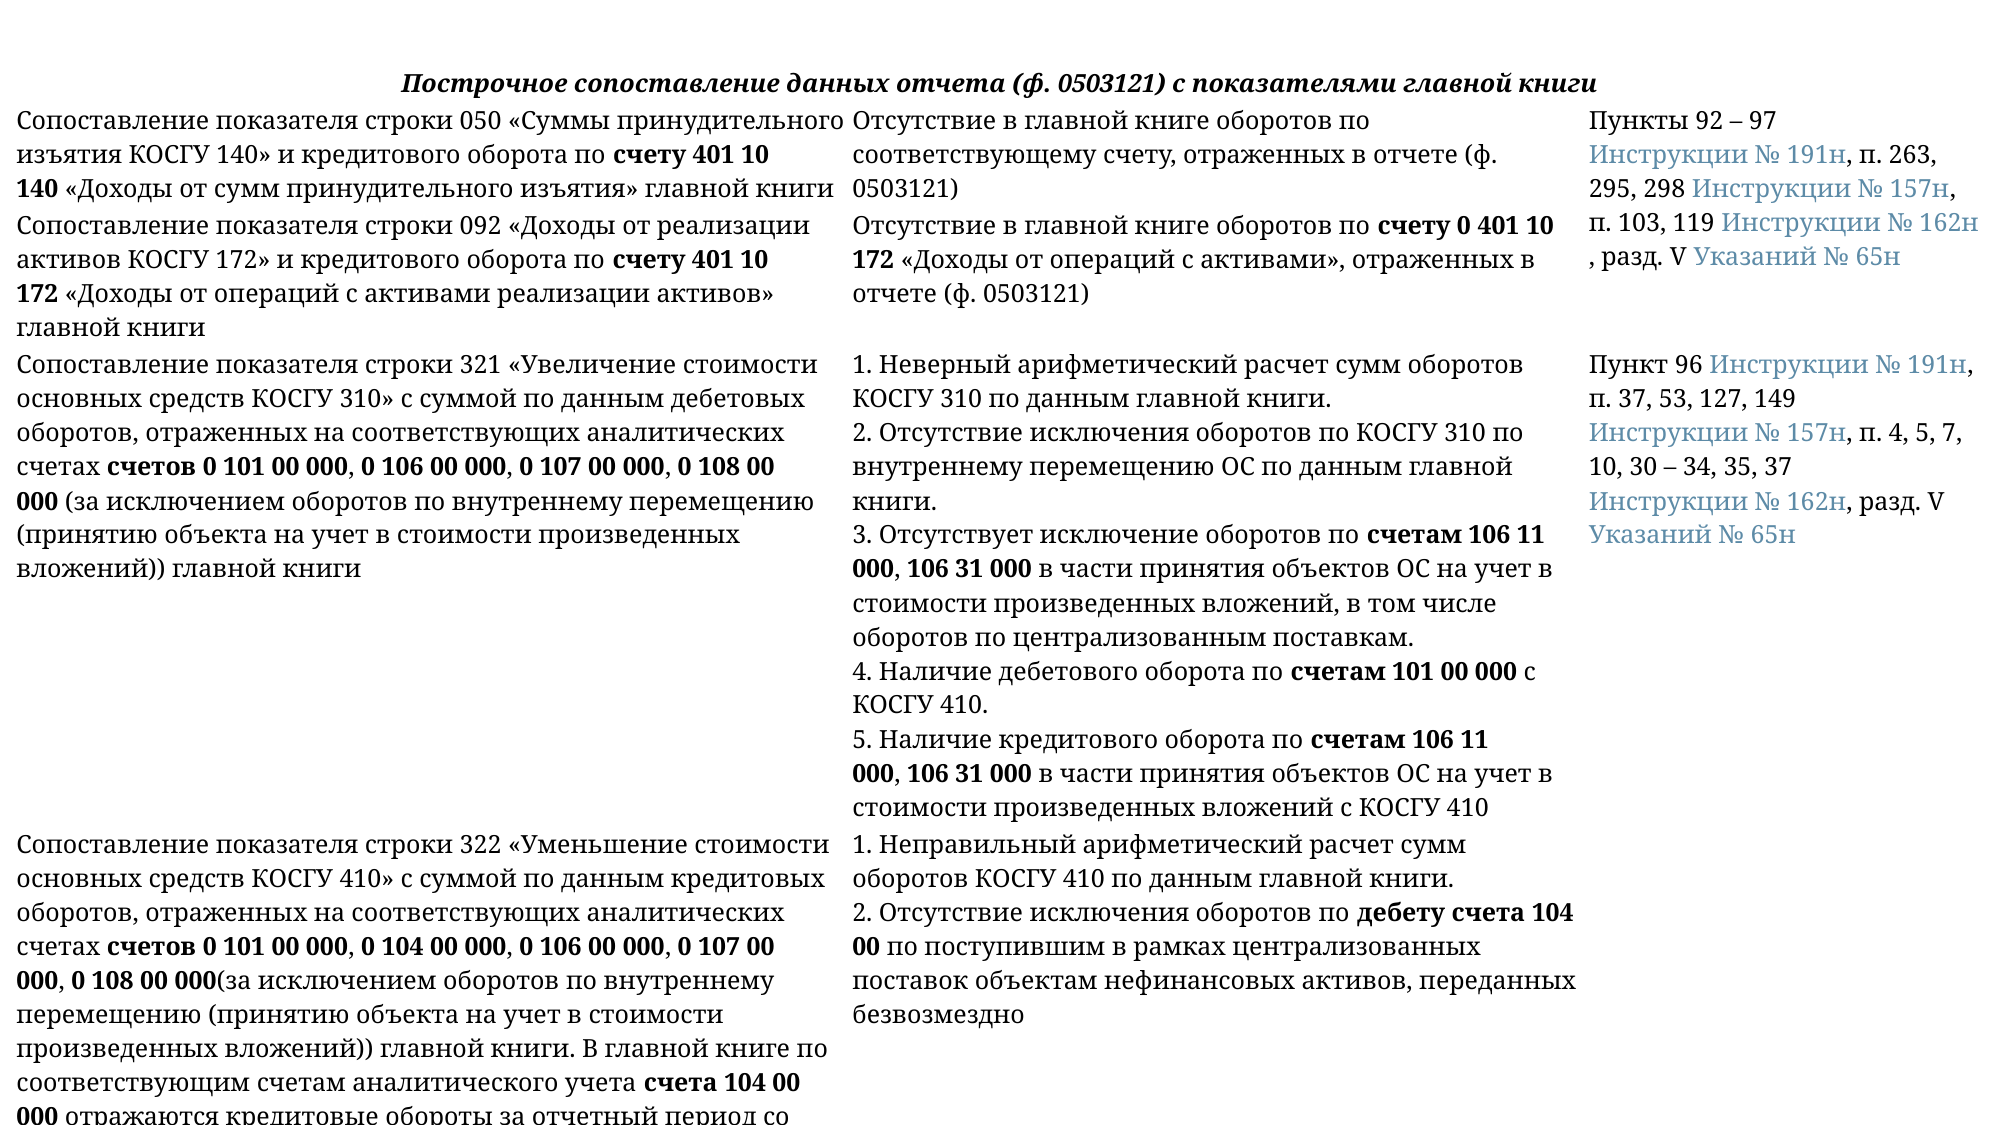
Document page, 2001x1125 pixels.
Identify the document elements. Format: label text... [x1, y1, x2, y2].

table_cell Сопоставление показателя строки 321 «Увеличение стоимости основных средств КОСГУ 310» с суммой по данным дебетовых оборотов, отраженных на соответствующих аналитических счетах счетов 0 101 00 000, 0 106 00 000, 0 107 00 000, 0 108 00 000 (за исключением оборотов по внутреннему перемещению (принятию объекта на учет в стоимости произведенных вложений)) главной книги [15, 346, 851, 825]
table_cell Отсутствие в главной книге оборотов по счету 0 401 10 172 «Доходы от операций с активами», отраженных в отчете (ф. 0503121) [851, 206, 1587, 346]
table_cell Пункты 92 – 97 Инструкции № 191н, п. 263, 295, 298 Инструкции № 157н, п. 103, 119 Инструкции № 162н, разд. V Указаний № 65н [1587, 101, 1985, 346]
table_cell Сопоставление показателя строки 050 «Суммы принудительного изъятия КОСГУ 140» и кредитового оборота по счету 401 10 140 «Доходы от сумм принудительного изъятия» главной книги [15, 101, 851, 206]
table_cell 1. Неверный арифметический расчет сумм оборотов КОСГУ 310 по данным главной книги. 2. Отсутствие исключения оборотов по КОСГУ 310 по внутреннему перемещению ОС по данным главной книги. 3. Отсутствует исключение оборотов по счетам 106 11 000, 106 31 000 в части принятия объектов ОС на учет в стоимости произведенных вложений, в том числе оборотов по централизованным поставкам. 4. Наличие дебетового оборота по счетам 101 00 000 с КОСГУ 410. 5. Наличие кредитового оборота по счетам 106 11 000, 106 31 000 в части принятия объектов ОС на учет в стоимости произведенных вложений с КОСГУ 410 [851, 346, 1587, 825]
table_cell Пункт 96 Инструкции № 191н, п. 37, 53, 127, 149 Инструкции № 157н, п. 4, 5, 7, 10, 30 – 34, 35, 37 Инструкции № 162н, разд. V Указаний № 65н [1587, 346, 1985, 1125]
table_cell 1. Неправильный арифметический расчет сумм оборотов КОСГУ 410 по данным главной книги. 2. Отсутствие исключения оборотов по дебету счета 104 00 по поступившим в рамках централизованных поставок объектам нефинансовых активов, переданных безвозмездно [851, 825, 1587, 1125]
table_cell Сопоставление показателя строки 322 «Уменьшение стоимости основных средств КОСГУ 410» с суммой по данным кредитовых оборотов, отраженных на соответствующих аналитических счетах счетов 0 101 00 000, 0 104 00 000, 0 106 00 000, 0 107 00 000, 0 108 00 000(за исключением оборотов по внутреннему перемещению (принятию объекта на учет в стоимости произведенных вложений)) главной книги. В главной книге по соответствующим счетам аналитического учета счета 104 00 000 отражаются кредитовые обороты за отчетный период со знаком плюс, дебетовые обороты со знаком минус [15, 825, 851, 1125]
table_header Построчное сопоставление данных отчета (ф. 0503121) с показателями главной книги [15, 64, 1985, 101]
table_cell Отсутствие в главной книге оборотов по соответствующему счету, отраженных в отчете (ф. 0503121) [851, 101, 1587, 206]
table_cell Сопоставление показателя строки 092 «Доходы от реализации активов КОСГУ 172» и кредитового оборота по счету 401 10 172 «Доходы от операций с активами реализации активов» главной книги [15, 206, 851, 346]
